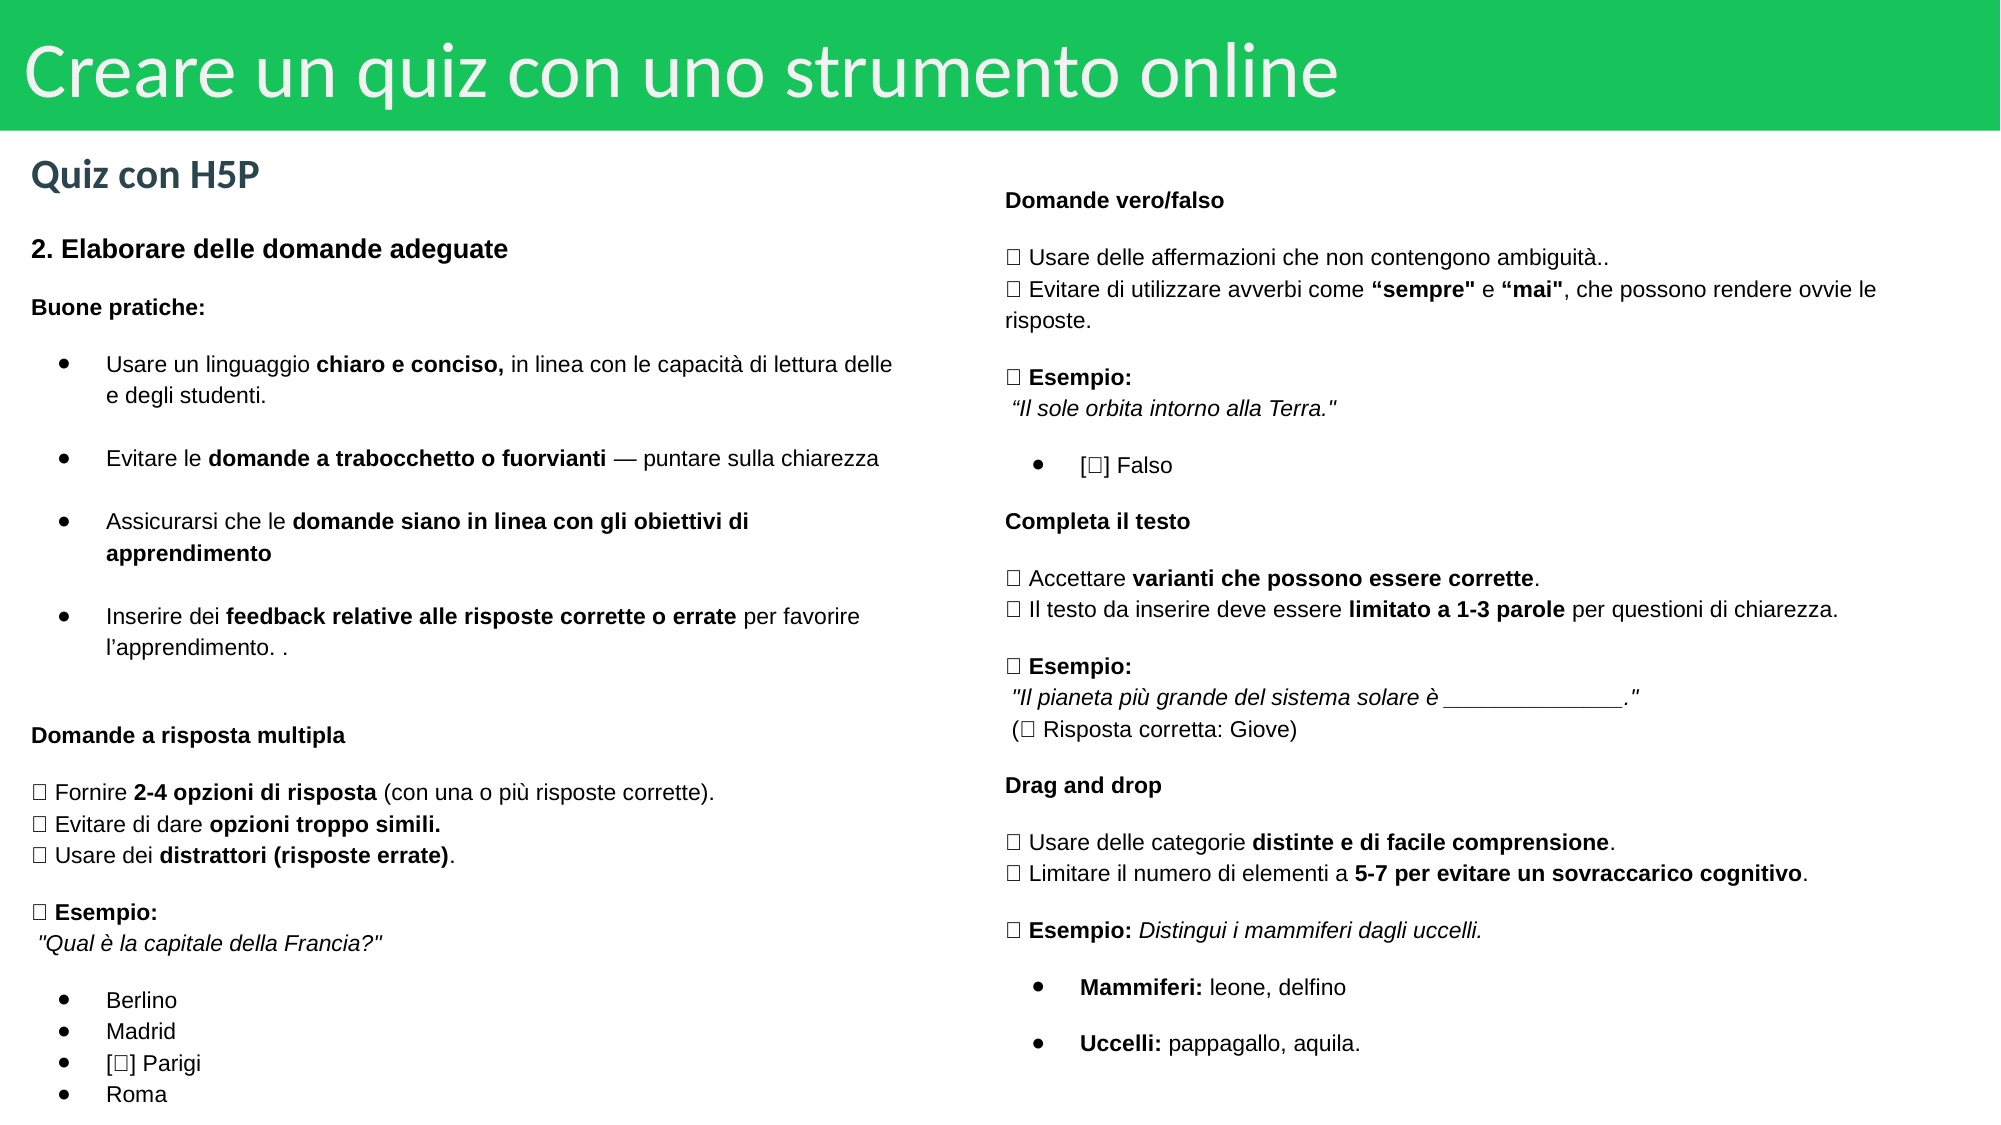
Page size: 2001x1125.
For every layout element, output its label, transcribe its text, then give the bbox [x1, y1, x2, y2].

title Creare un quiz con uno strumento online [16, 13, 1976, 131]
list Quiz con H5P 2. Elaborare delle domande adeguate Buone pratiche: Usare un linguaggio chiaro e conciso, in linea con le capacità di lettura delle e degli studenti. Evitare le domande a trabocchetto o fuorvianti — puntare sulla chiarezza Assicurarsi che le domande siano in linea con gli obiettivi di apprendimento Inserire dei feedback relative alle risposte corrette o errate per favorire l’apprendimento. . Domande a risposta multipla ✅ Fornire 2-4 opzioni di risposta (con una o più risposte corrette). ✅ Evitare di dare opzioni troppo simili. ✅ Usare dei distrattori (risposte errate). 🔹 Esempio: "Qual è la capitale della Francia?" Berlino Madrid [✅] Parigi Roma [16, 144, 922, 1108]
text_box Domande vero/falso ✅ Usare delle affermazioni che non contengono ambiguità.. ✅ Evitare di utilizzare avverbi come “sempre" e “mai", che possono rendere ovvie le risposte. 🔹 Esempio: “Il sole orbita intorno alla Terra." [✅] Falso Completa il testo ✅ Accettare varianti che possono essere corrette. ✅ Il testo da inserire deve essere limitato a 1-3 parole per questioni di chiarezza. 🔹 Esempio: "Il pianeta più grande del sistema solare è ______________." (✅ Risposta corretta: Giove) Drag and drop ✅ Usare delle categorie distinte e di facile comprensione. ✅ Limitare il numero di elementi a 5-7 per evitare un sovraccarico cognitivo. 🔹 Esempio: Distingui i mammiferi dagli uccelli. Mammiferi: leone, delfino Uccelli: pappagallo, aquila. [990, 167, 1954, 1071]
